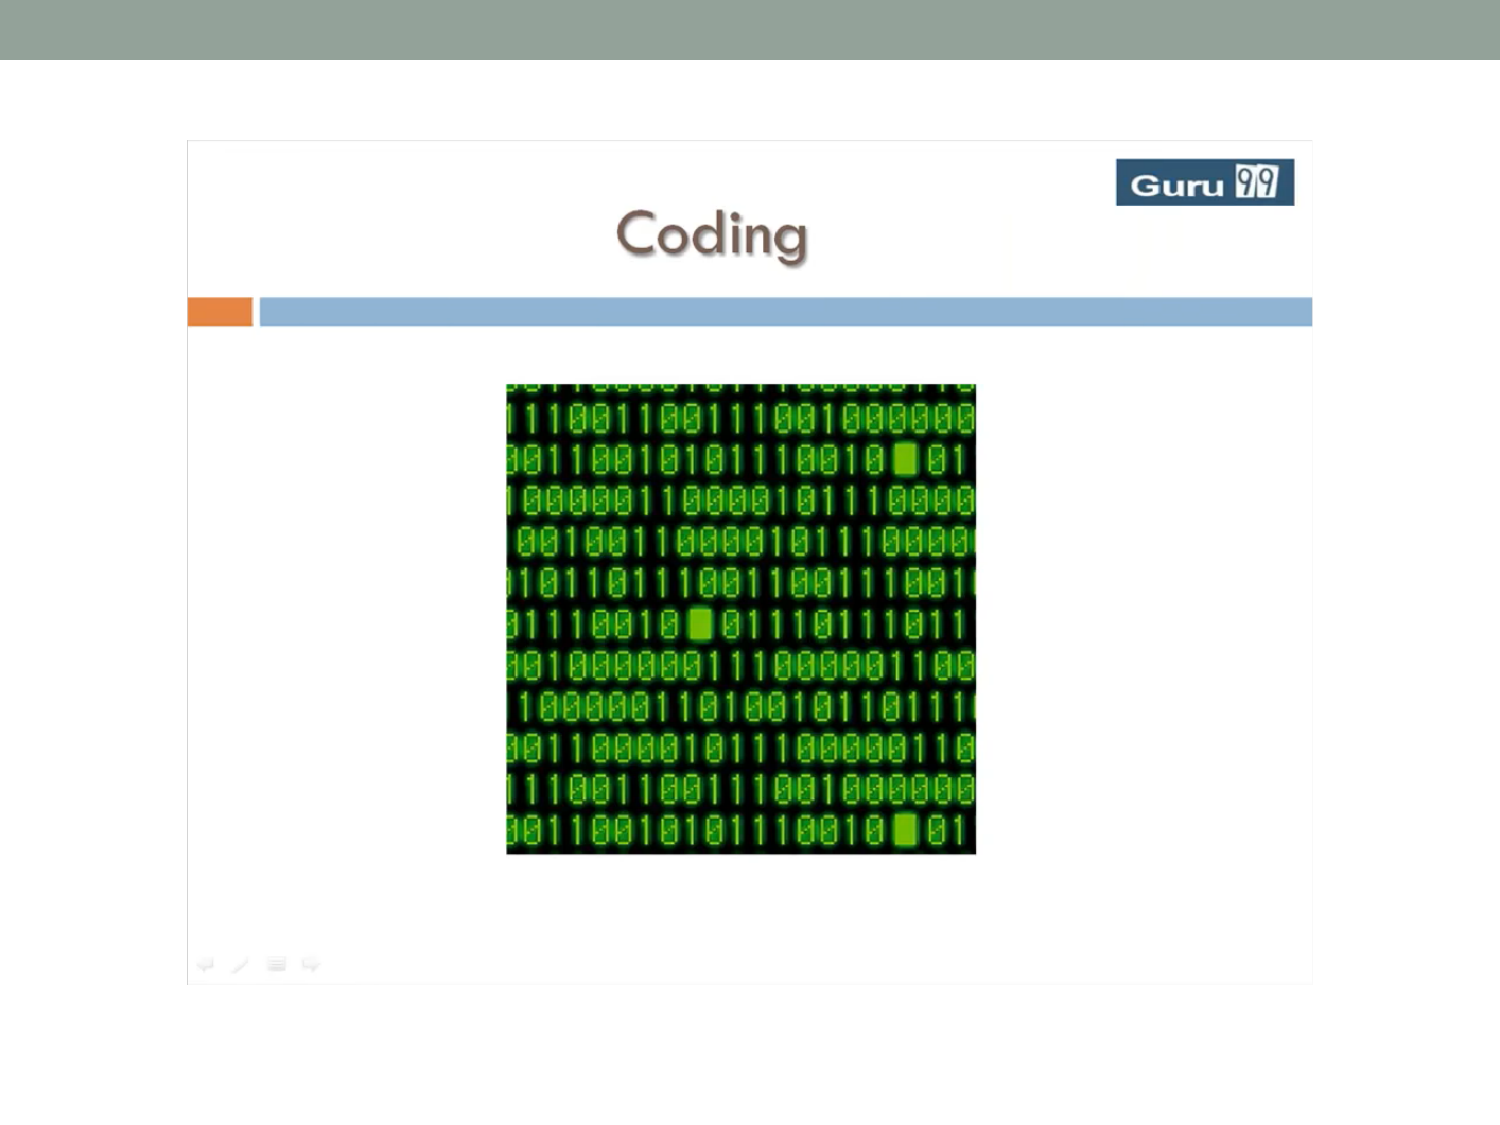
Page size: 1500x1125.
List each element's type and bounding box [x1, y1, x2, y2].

picture [187, 140, 1313, 985]
